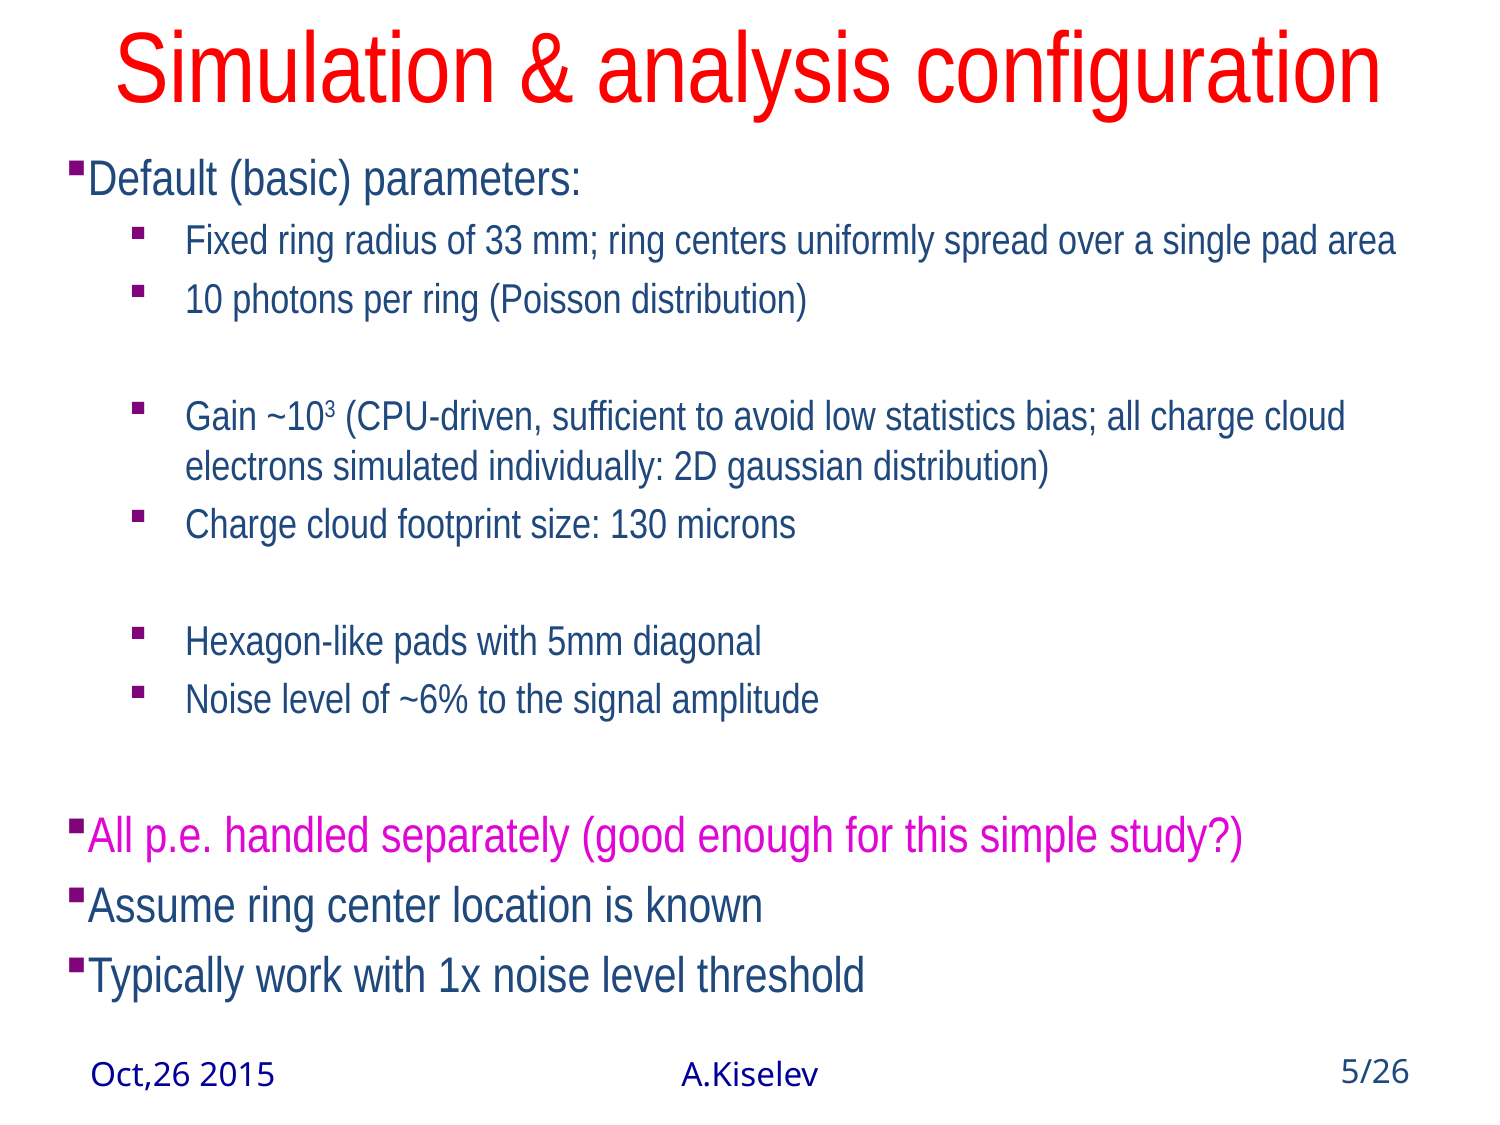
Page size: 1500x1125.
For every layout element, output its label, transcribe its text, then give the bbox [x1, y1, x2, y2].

slide_number 5/26 [1074, 1050, 1425, 1103]
text_box Default (basic) parameters: Fixed ring radius of 33 mm; ring centers uniformly spread over a single pad area 10 photons per ring (Poisson distribution) Gain ~103 (CPU-driven, sufficient to avoid low statistics bias; all charge cloud electrons simulated individually: 2D gaussian distribution) Charge cloud footprint size: 130 microns Hexagon-like pads with 5mm diagonal Noise level of ~6% to the signal amplitude All p.e. handled separately (good enough for this simple study?) Assume ring center location is known Typically work with 1x noise level threshold [49, 137, 1475, 1050]
footer A.Kiselev [512, 1050, 988, 1103]
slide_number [75, 1050, 425, 1103]
title Simulation & analysis configuration [0, 0, 1500, 125]
